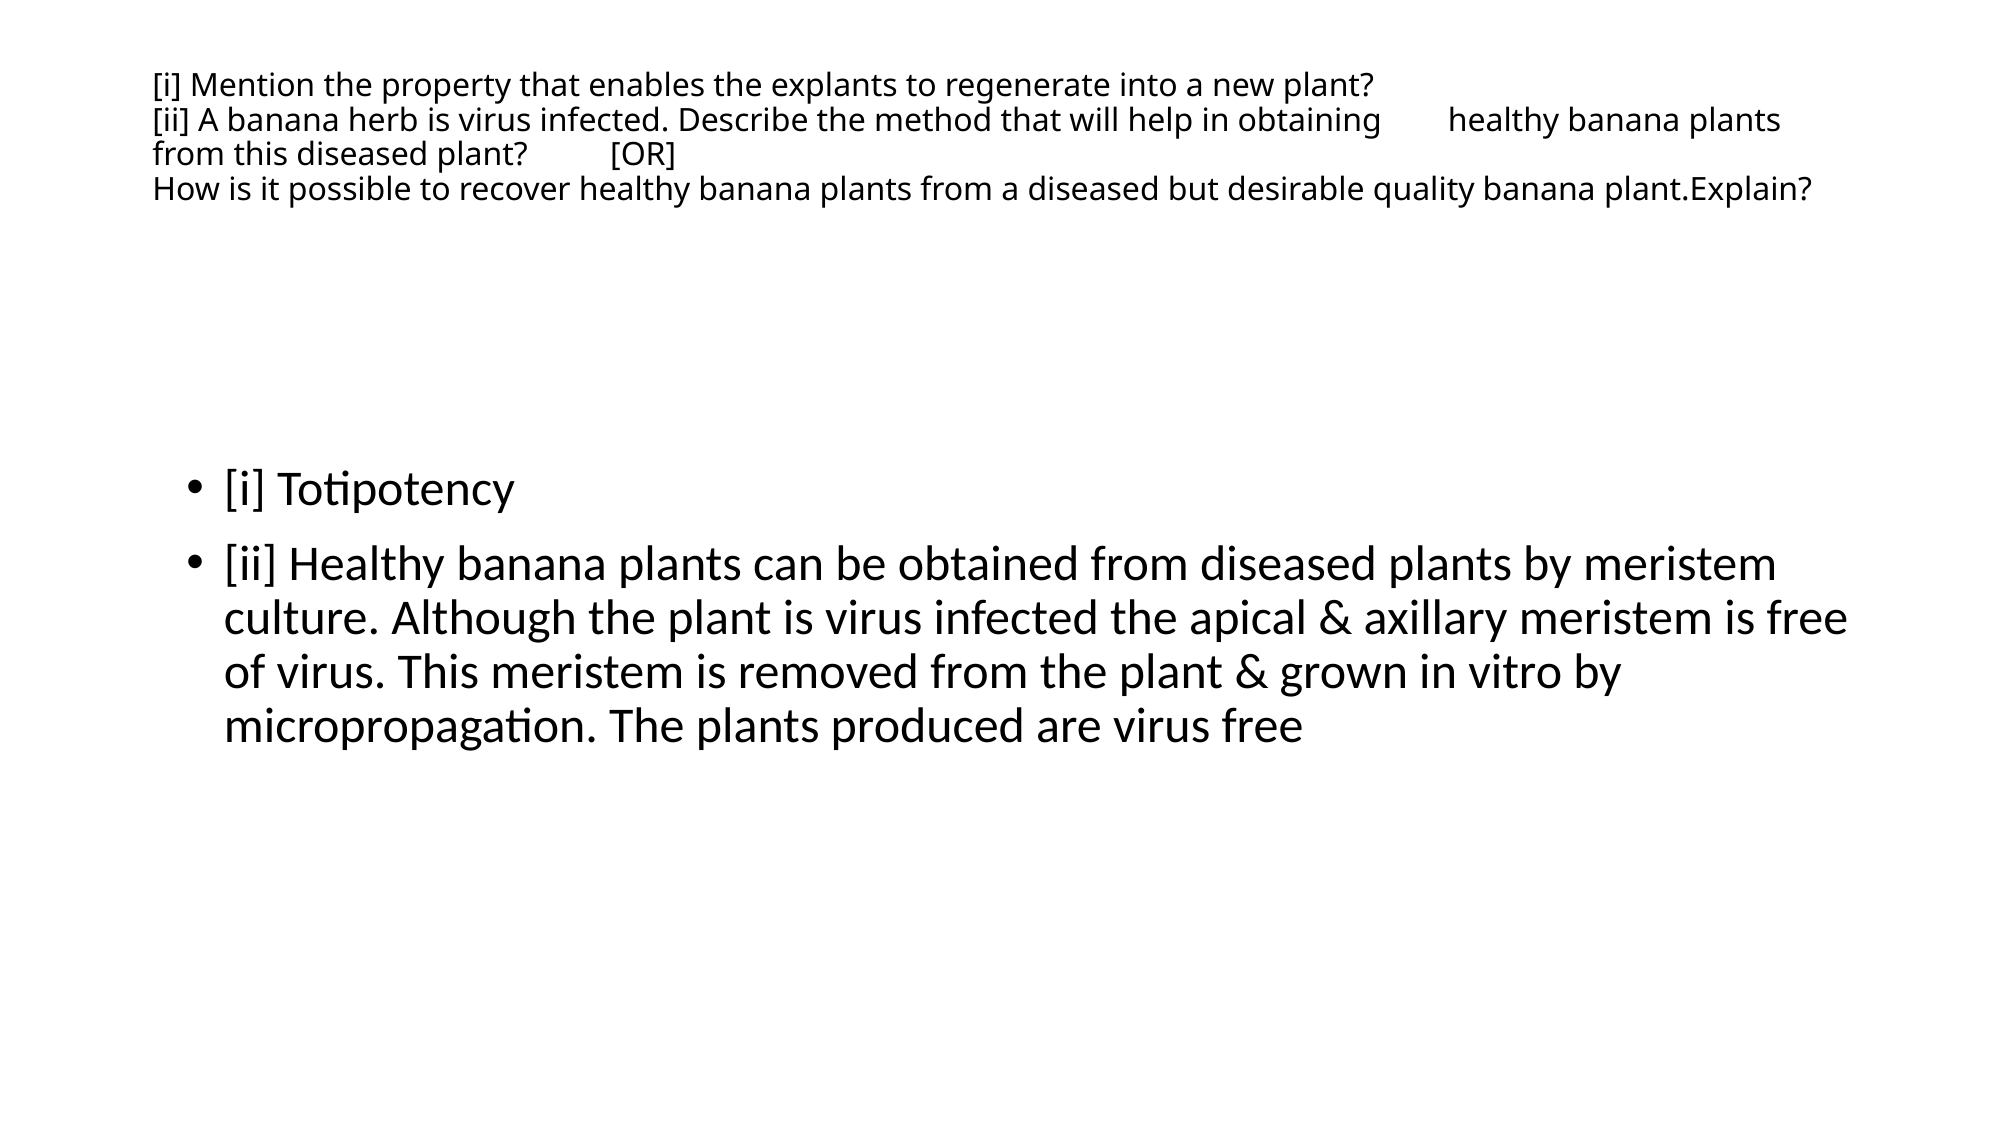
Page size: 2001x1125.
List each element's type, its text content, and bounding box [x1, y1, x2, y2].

list [i] Totipotency [ii] Healthy banana plants can be obtained from diseased plants by meristem culture. Although the plant is virus infected the apical & axillary meristem is free of virus. This meristem is removed from the plant & grown in vitro by micropropagation. The plants produced are virus free [171, 455, 1897, 1125]
title [i] Mention the property that enables the explants to regenerate into a new plant? [ii] A banana herb is virus infected. Describe the method that will help in obtaining healthy banana plants from this diseased plant? [OR] How is it possible to recover healthy banana plants from a diseased but desirable quality banana plant.Explain? [137, 48, 1863, 266]
